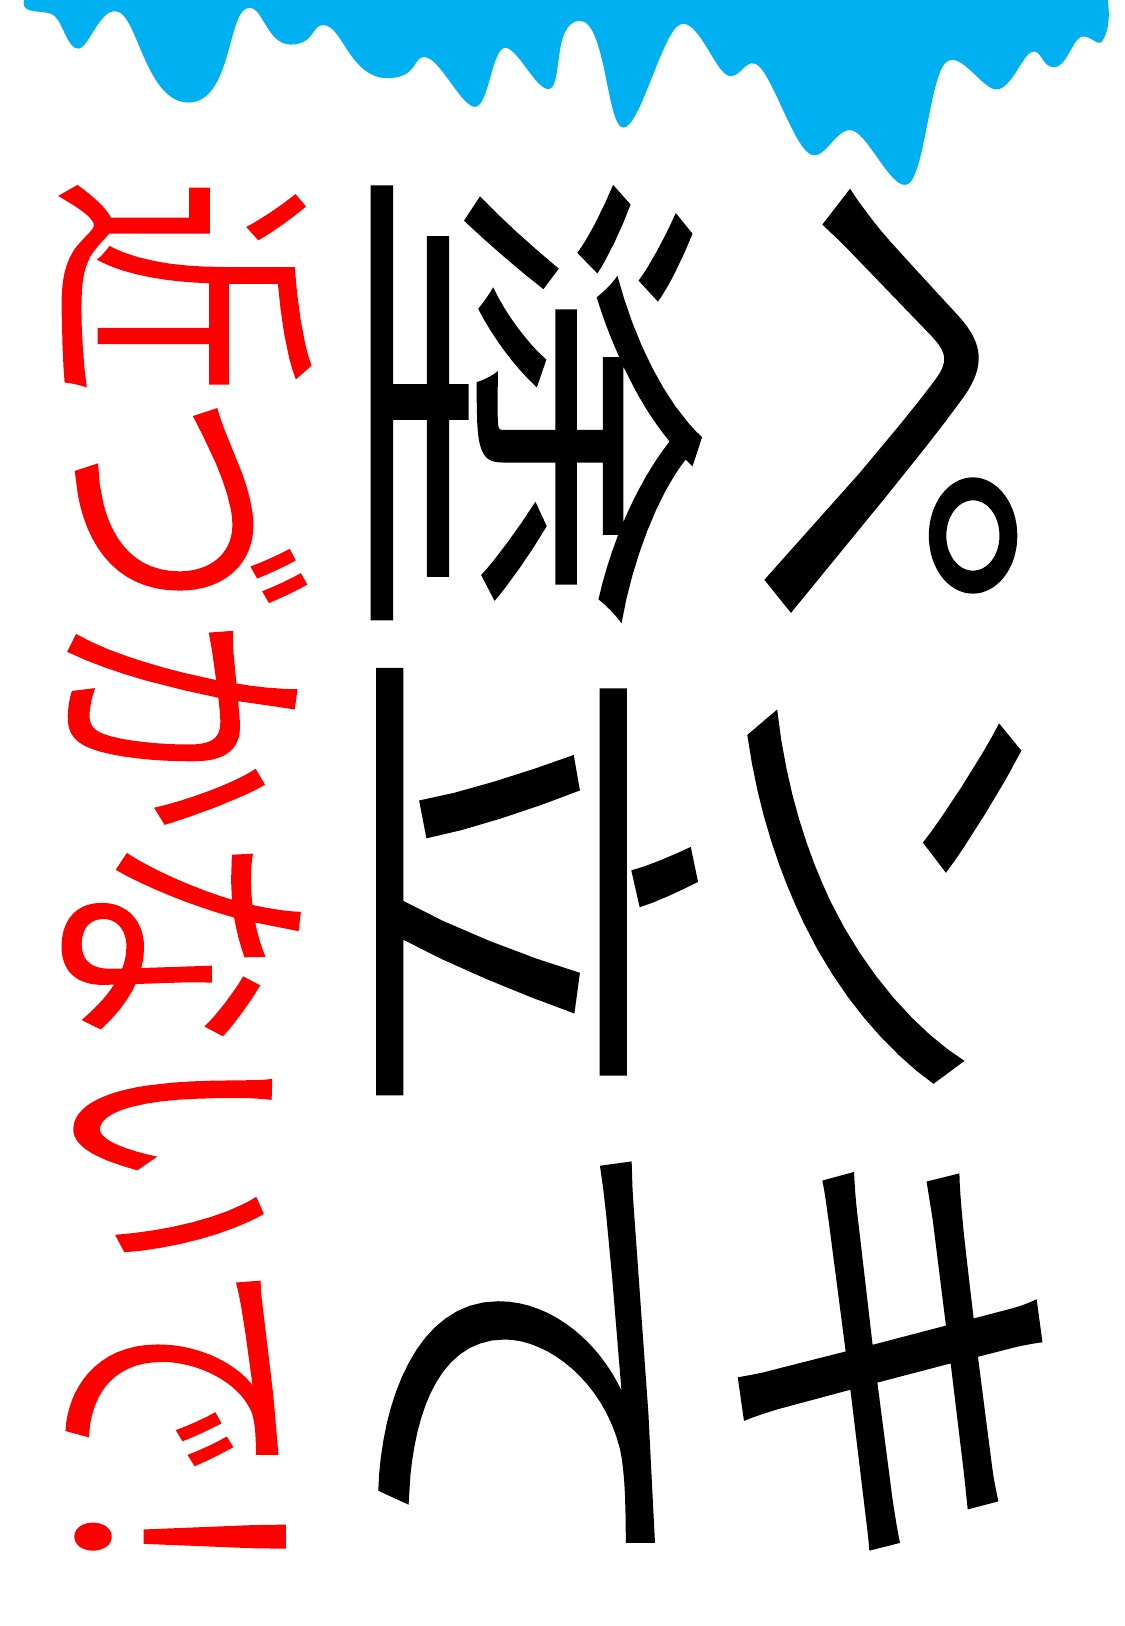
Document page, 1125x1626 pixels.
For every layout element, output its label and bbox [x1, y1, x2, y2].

text_box [21, 0, 1111, 187]
